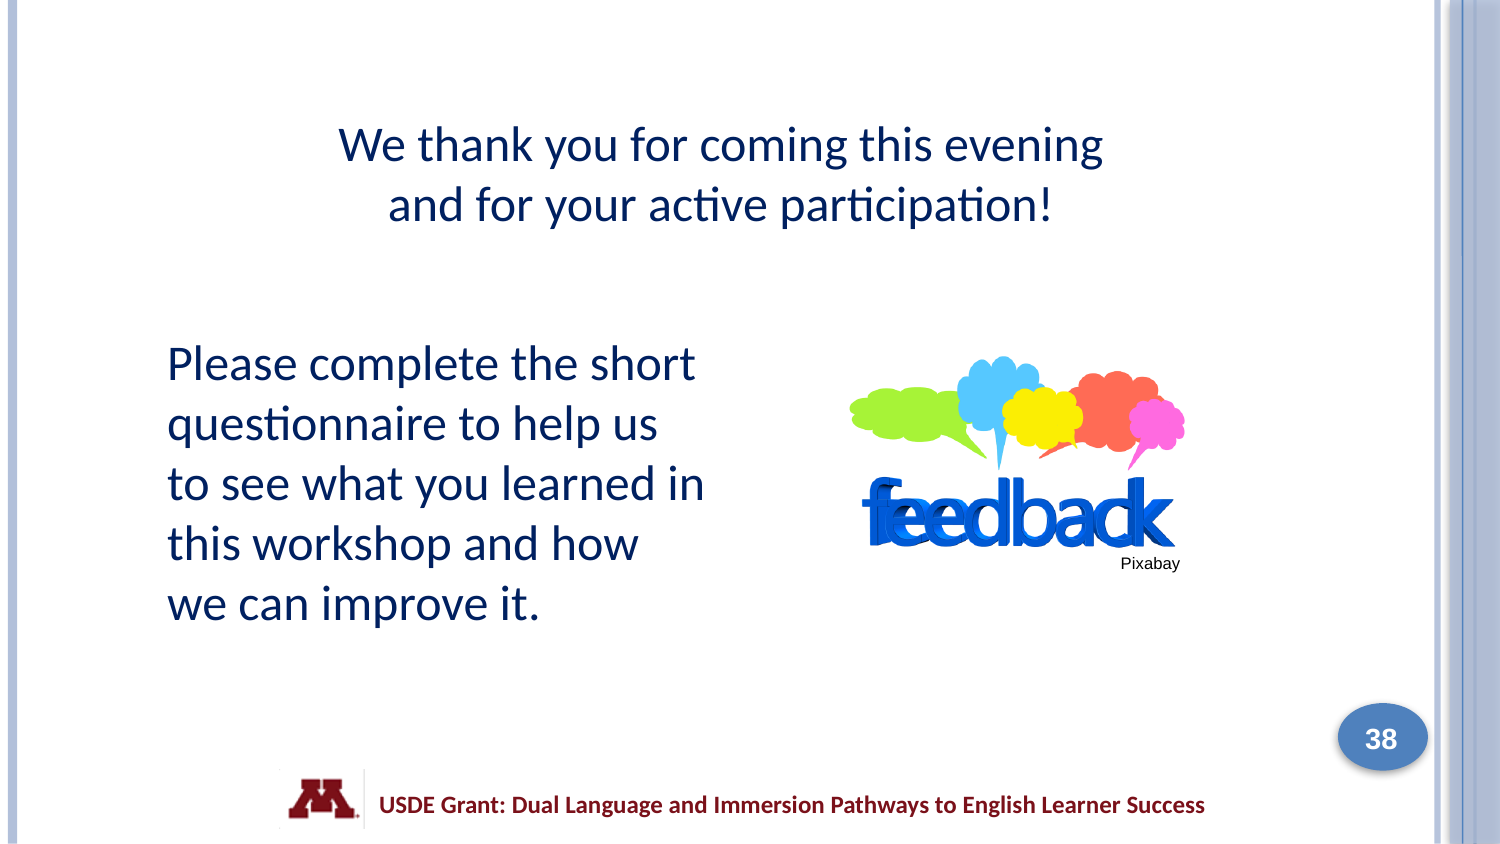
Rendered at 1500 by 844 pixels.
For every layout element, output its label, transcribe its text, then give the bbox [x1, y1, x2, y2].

list Please complete the short questionnaire to help us to see what you learned in this workshop and how we can improve it. [152, 323, 725, 743]
text_box We thank you for coming this evening and for your active participation! [152, 104, 1290, 240]
slide_number 38 [1312, 705, 1413, 770]
text_box USDE Grant: Dual Language and Immersion Pathways to English Learner Success [371, 781, 1243, 827]
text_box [841, 342, 1197, 581]
picture [279, 769, 365, 830]
